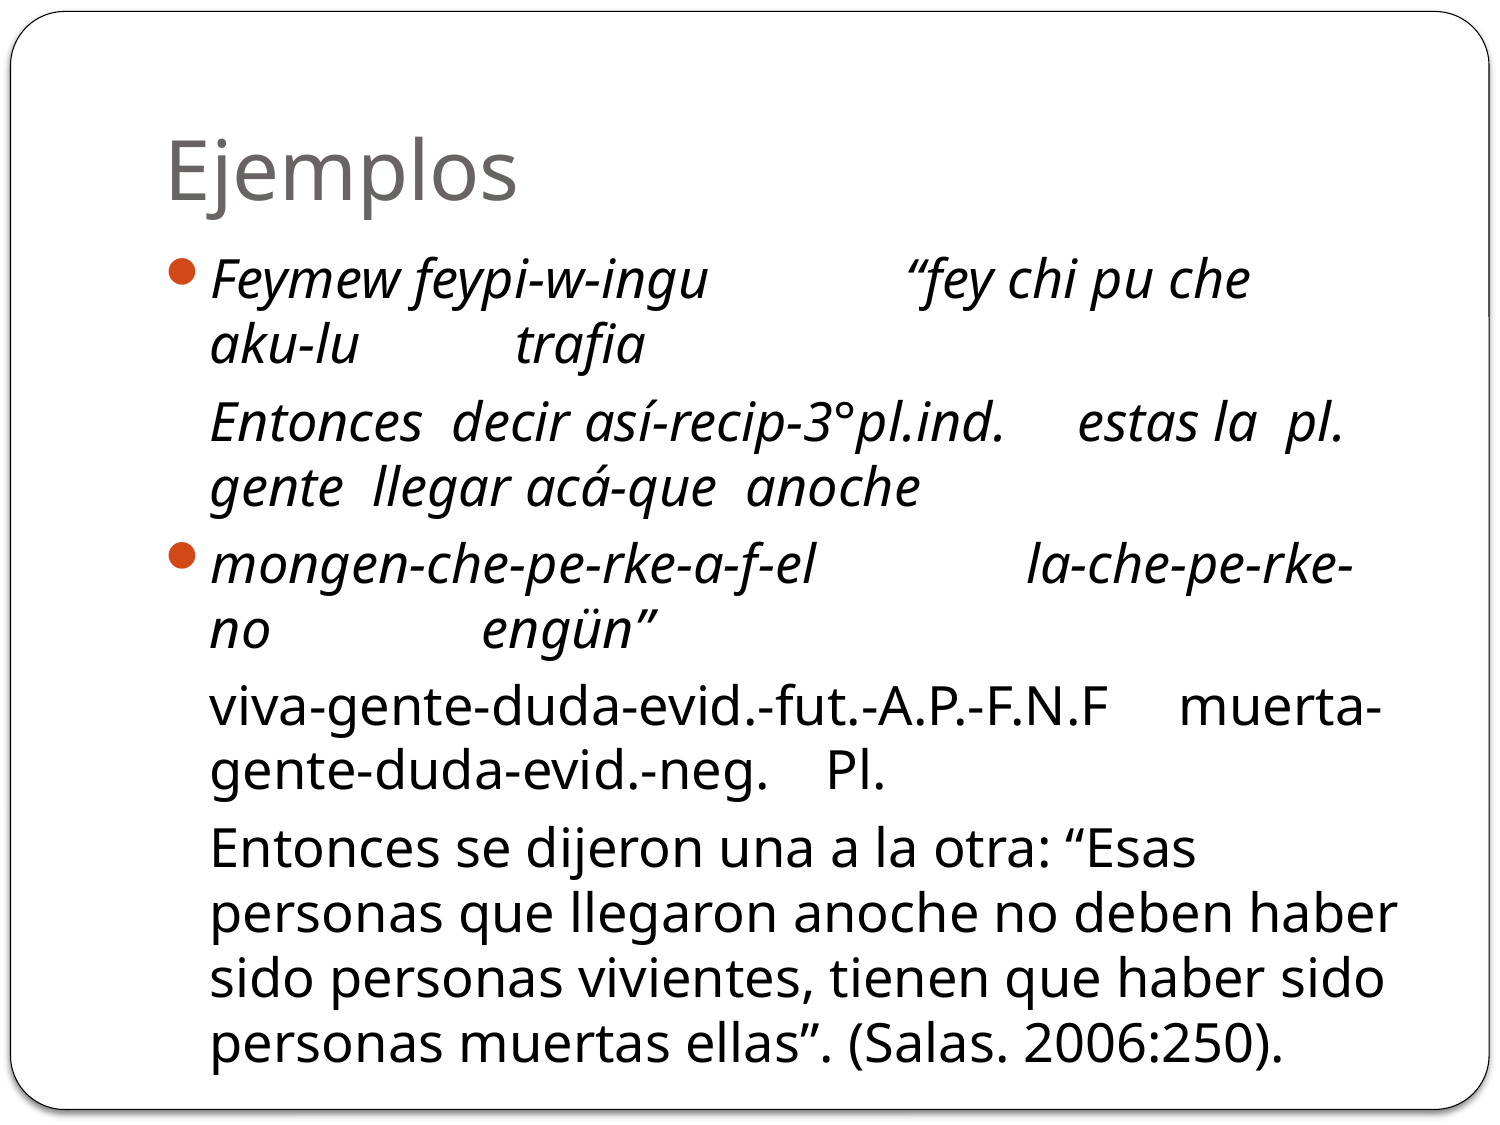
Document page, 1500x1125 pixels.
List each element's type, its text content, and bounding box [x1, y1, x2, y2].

list Feymew feypi-w-ingu “fey chi pu che aku-lu trafia Entonces decir así-recip-3°pl.ind. estas la pl. gente llegar acá-que anoche mongen-che-pe-rke-a-f-el la-che-pe-rke-no engün” viva-gente-duda-evid.-fut.-A.P.-F.N.F muerta-gente-duda-evid.-neg. Pl. Entonces se dijeron una a la otra: “Esas personas que llegaron anoche no deben haber sido personas vivientes, tienen que haber sido personas muertas ellas”. (Salas. 2006:250). [150, 237, 1425, 988]
title Ejemplos [150, 45, 1425, 233]
